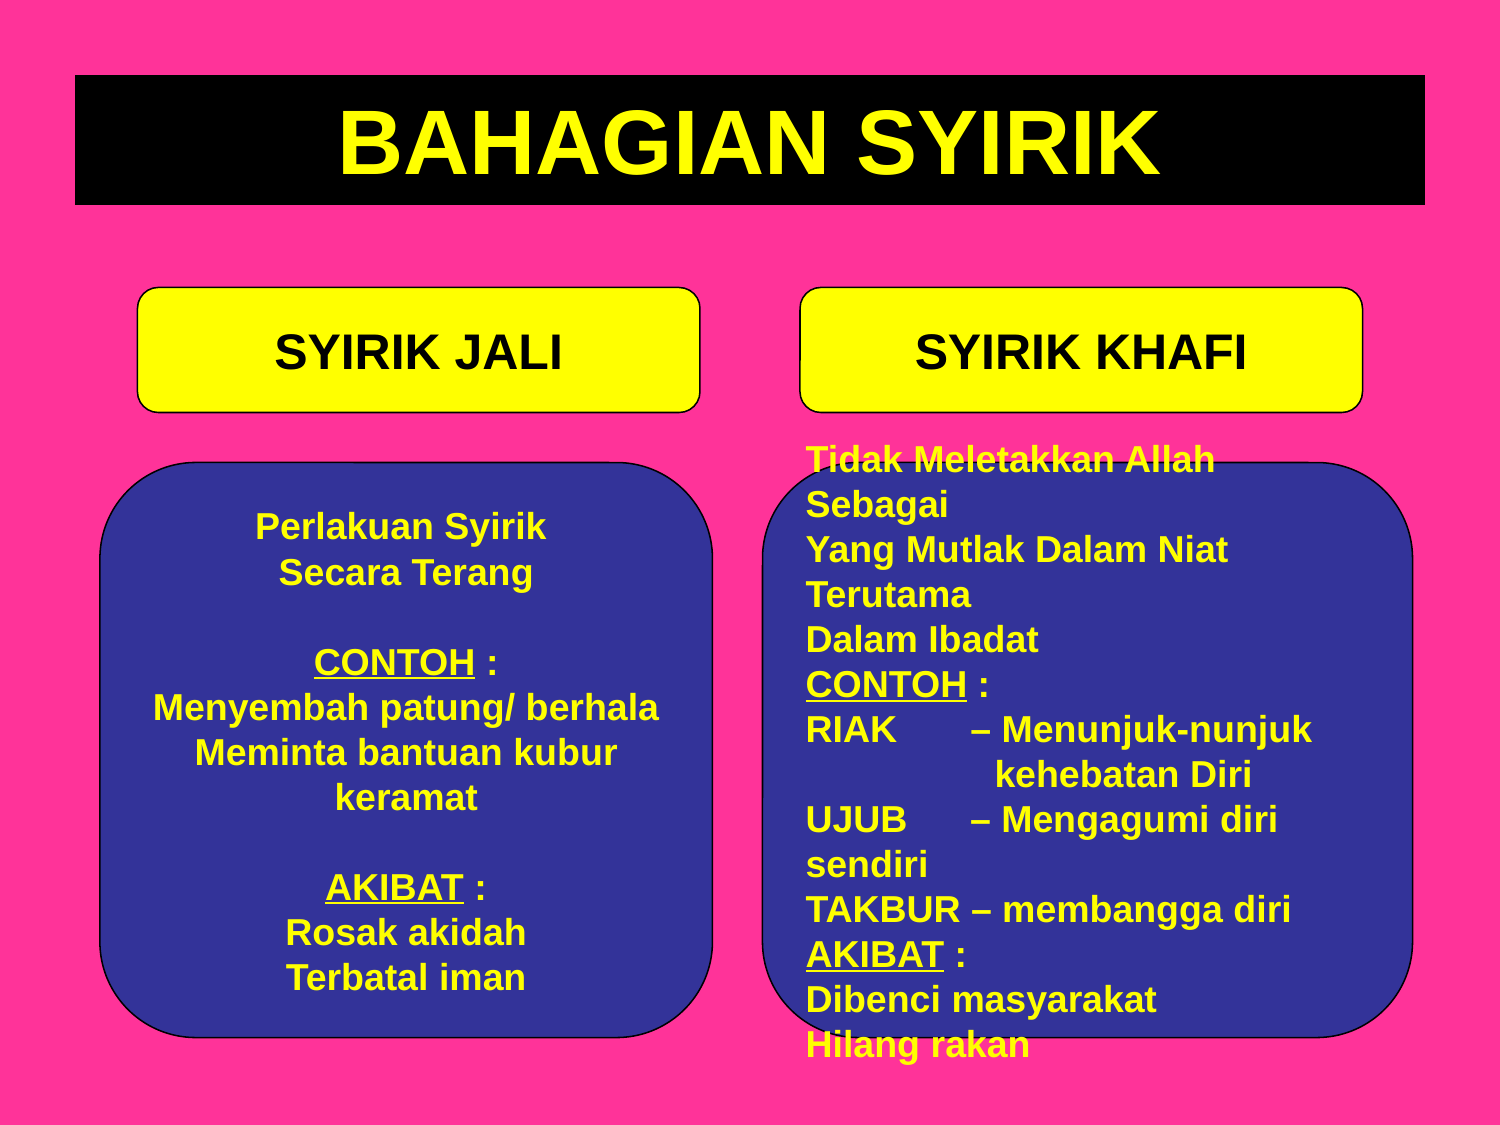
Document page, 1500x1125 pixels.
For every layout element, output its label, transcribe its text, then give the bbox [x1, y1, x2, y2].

text_box Tidak Meletakkan Allah Sebagai Yang Mutlak Dalam Niat Terutama Dalam Ibadat CONTOH : RIAK – Menunjuk-nunjuk kehebatan Diri UJUB – Mengagumi diri sendiri TAKBUR – membangga diri AKIBAT : Dibenci masyarakat Hilang rakan [762, 462, 1413, 1038]
text_box SYIRIK KHAFI [799, 287, 1363, 413]
title BAHAGIAN SYIRIK [75, 75, 1425, 205]
text_box SYIRIK JALI [137, 287, 700, 413]
text_box Perlakuan Syirik Secara Terang CONTOH : Menyembah patung/ berhala Meminta bantuan kubur keramat AKIBAT : Rosak akidah Terbatal iman [99, 462, 713, 1038]
